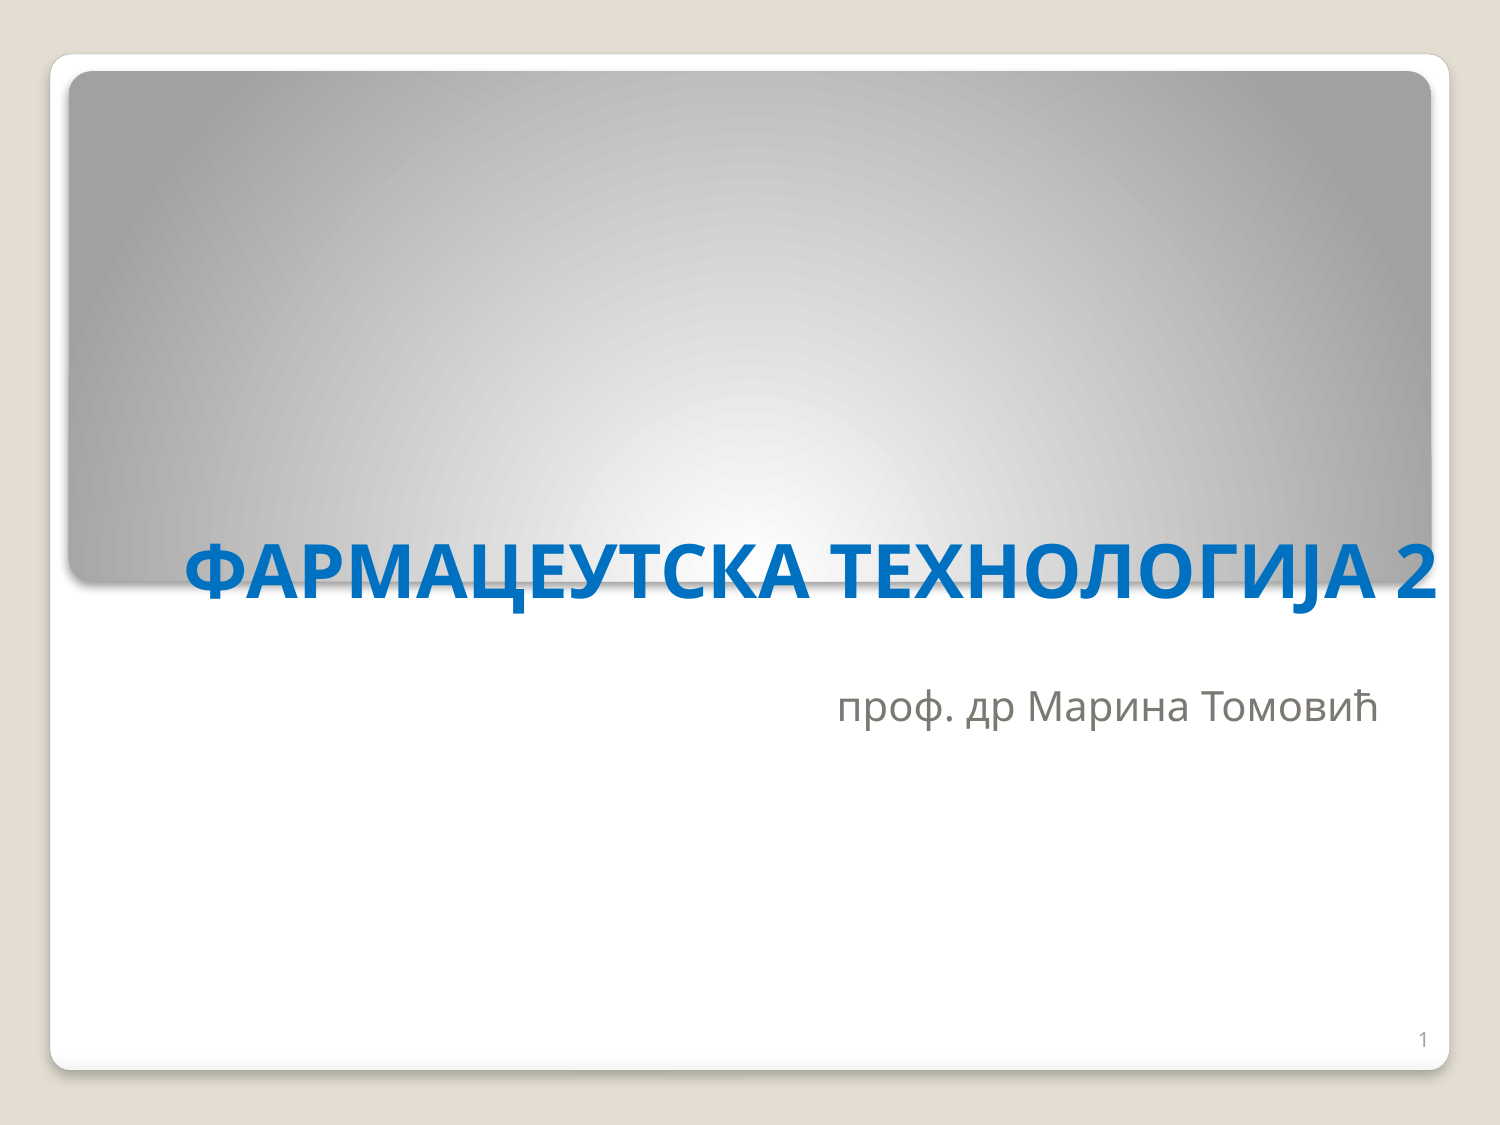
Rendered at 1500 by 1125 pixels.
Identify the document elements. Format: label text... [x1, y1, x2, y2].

slide_number 1 [1369, 1002, 1445, 1063]
title ФАРМАЦЕУТСКА ТЕХНОЛОГИЈА 2 [53, 321, 1447, 622]
subtitle проф. др Марина Томовић [112, 679, 1395, 790]
